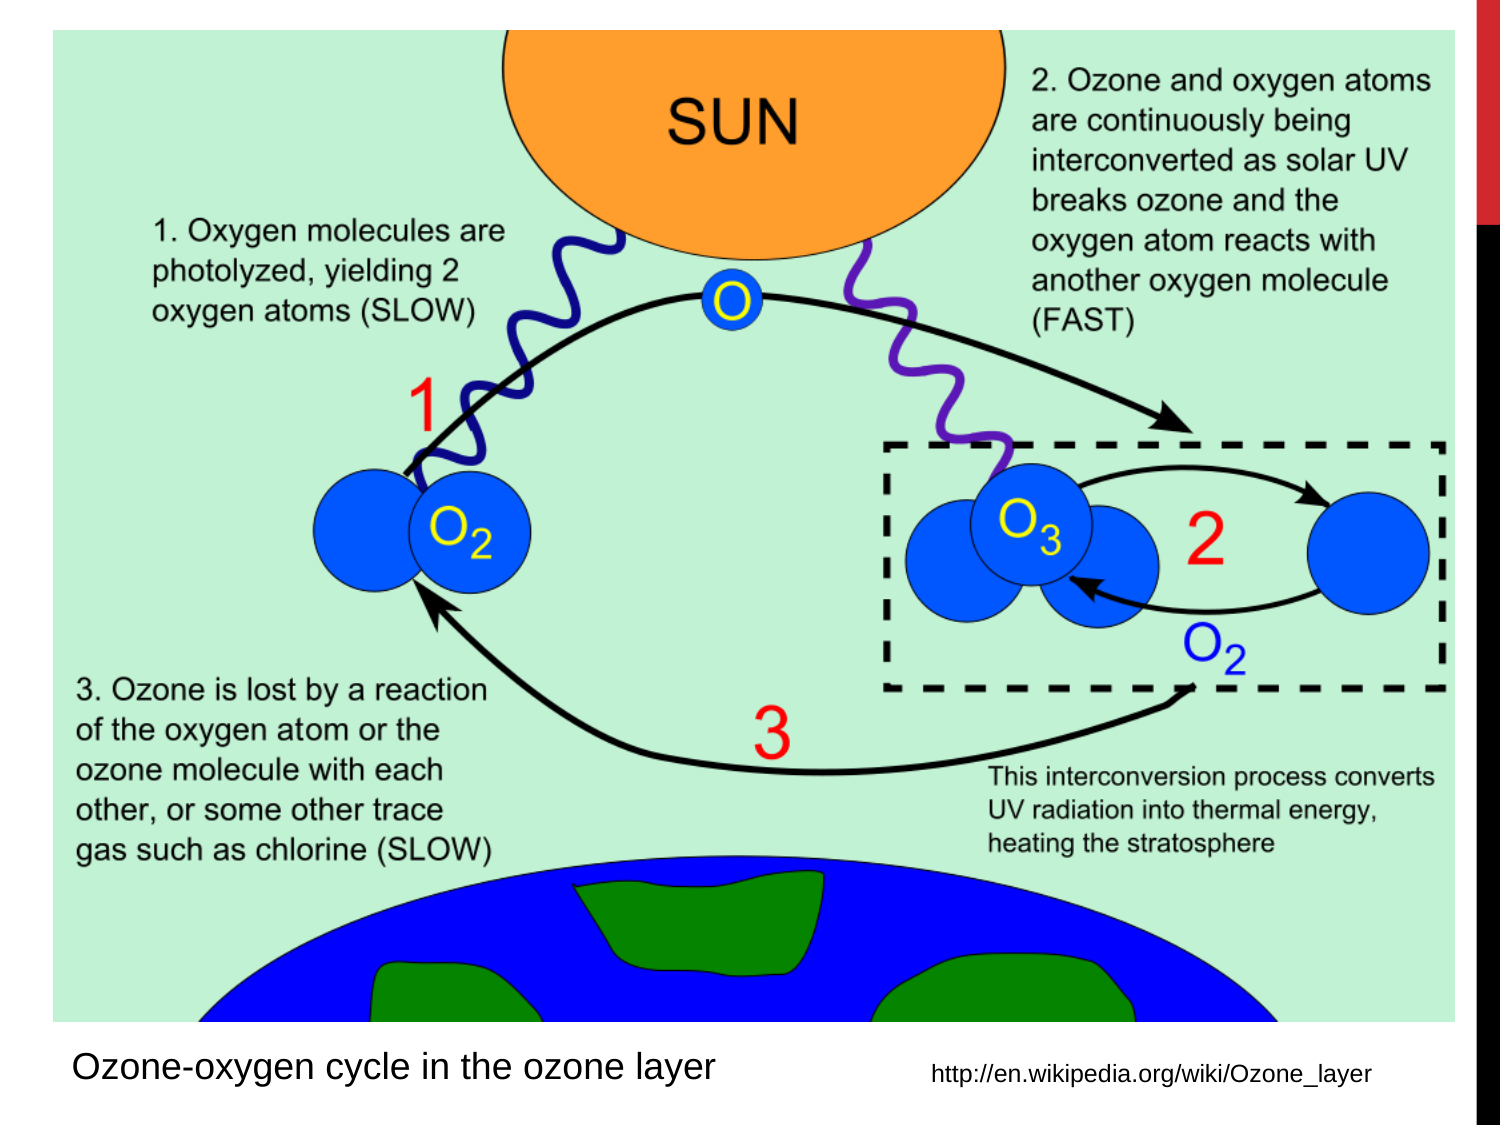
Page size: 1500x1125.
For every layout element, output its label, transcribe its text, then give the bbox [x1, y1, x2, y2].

text_box http://en.wikipedia.org/wiki/Ozone_layer [916, 1050, 1388, 1095]
text_box Ozone-oxygen cycle in the ozone layer [56, 1034, 732, 1095]
picture [52, 30, 1455, 1023]
